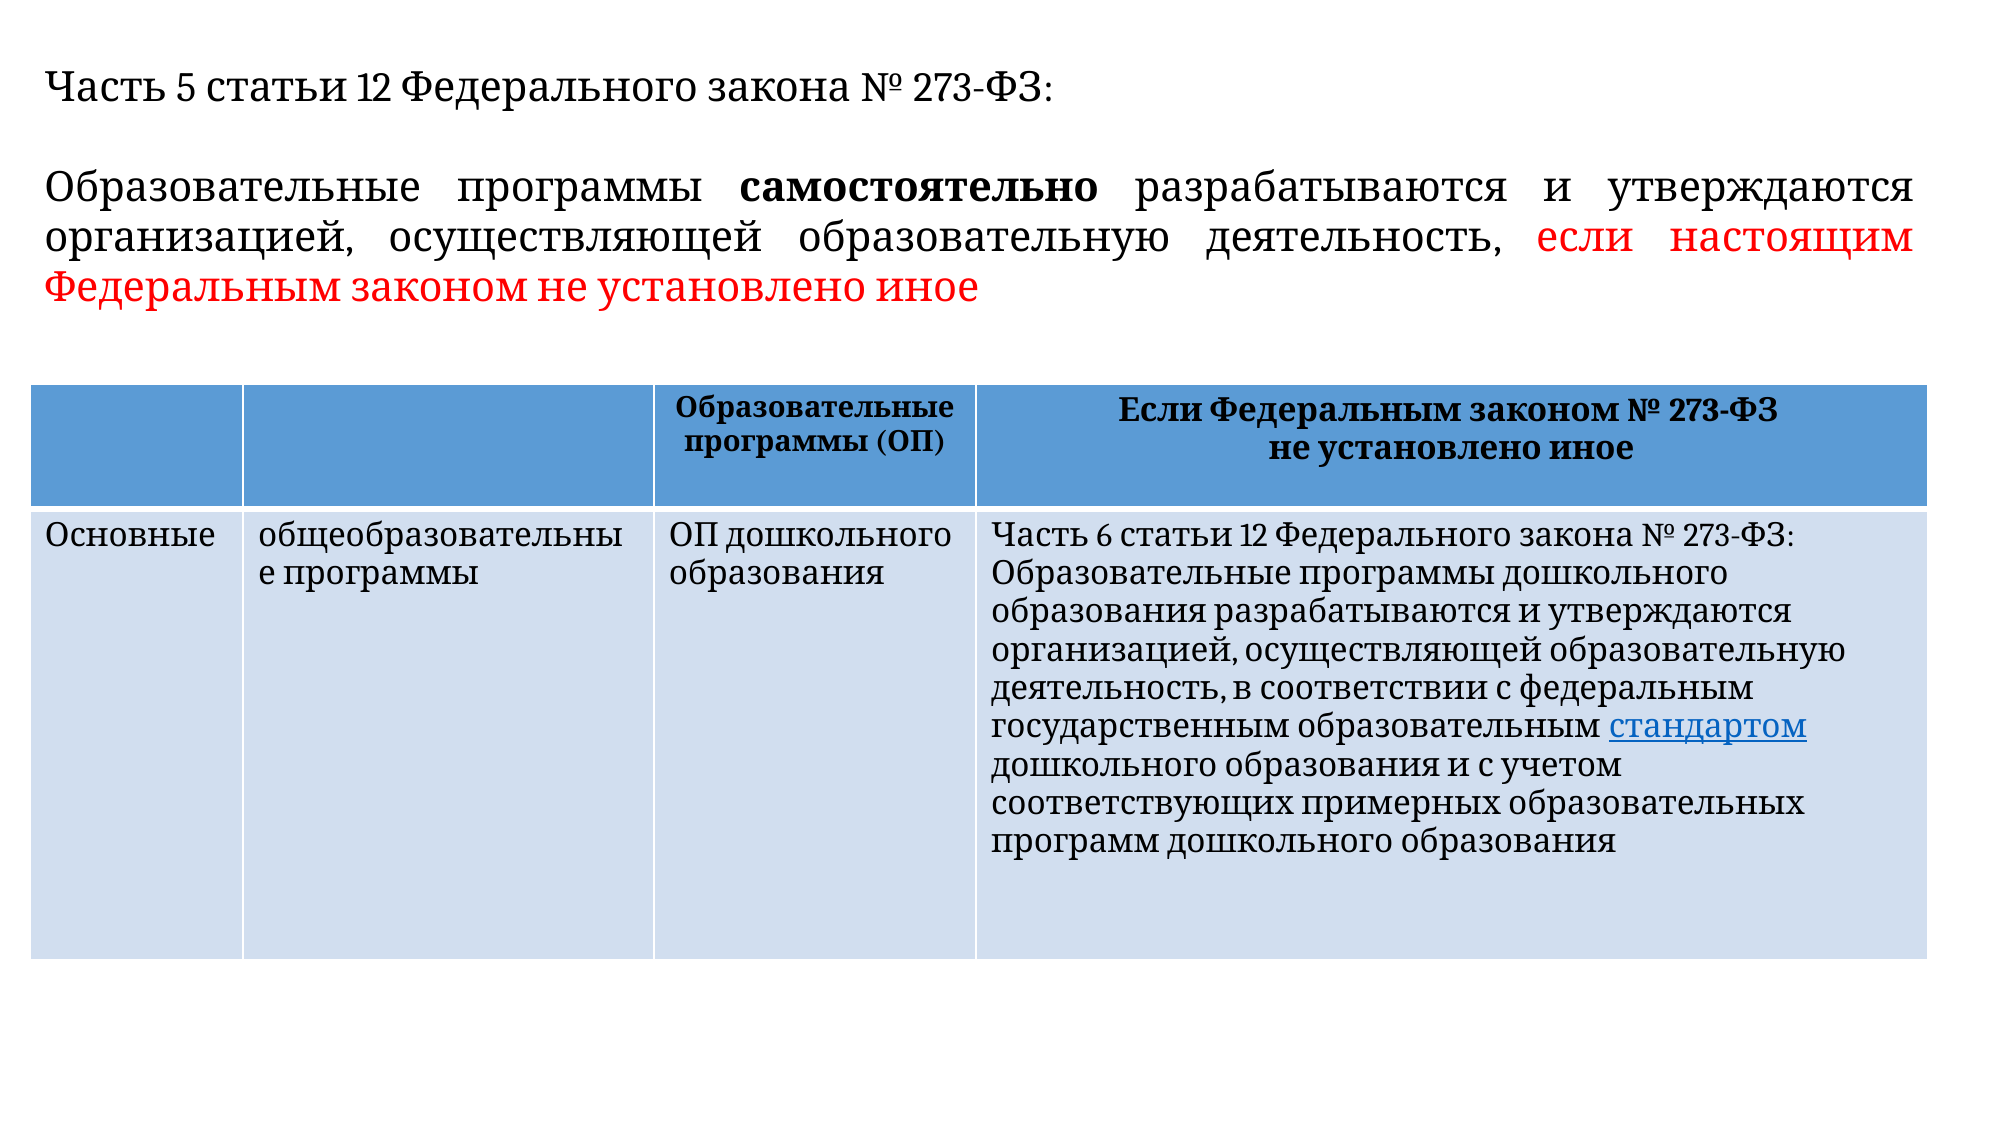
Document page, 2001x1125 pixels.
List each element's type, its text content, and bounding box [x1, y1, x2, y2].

table_cell Часть 6 статьи 12 Федерального закона № 273-ФЗ: Образовательные программы дошкольного образования разрабатываются и утверждаются организацией, осуществляющей образовательную деятельность, в соответствии с федеральным государственным образовательным стандартом дошкольного образования и с учетом соответствующих примерных образовательных программ дошкольного образования [977, 512, 1927, 959]
table_header [244, 385, 653, 506]
text_box Часть 5 статьи 12 Федерального закона № 273-ФЗ: Образовательные программы самостоятельно разрабатываются и утверждаются организацией, осуществляющей образовательную деятельность, если настоящим Федеральным законом не установлено иное [29, 52, 1929, 317]
table_header Образовательные программы (ОП) [655, 385, 975, 506]
table_cell общеобразовательные программы [244, 512, 653, 959]
table_cell Основные [31, 512, 242, 959]
table_cell ОП дошкольного образования [655, 512, 975, 959]
table_header Если Федеральным законом № 273-ФЗ не установлено иное [977, 385, 1927, 506]
table_header [31, 385, 242, 506]
